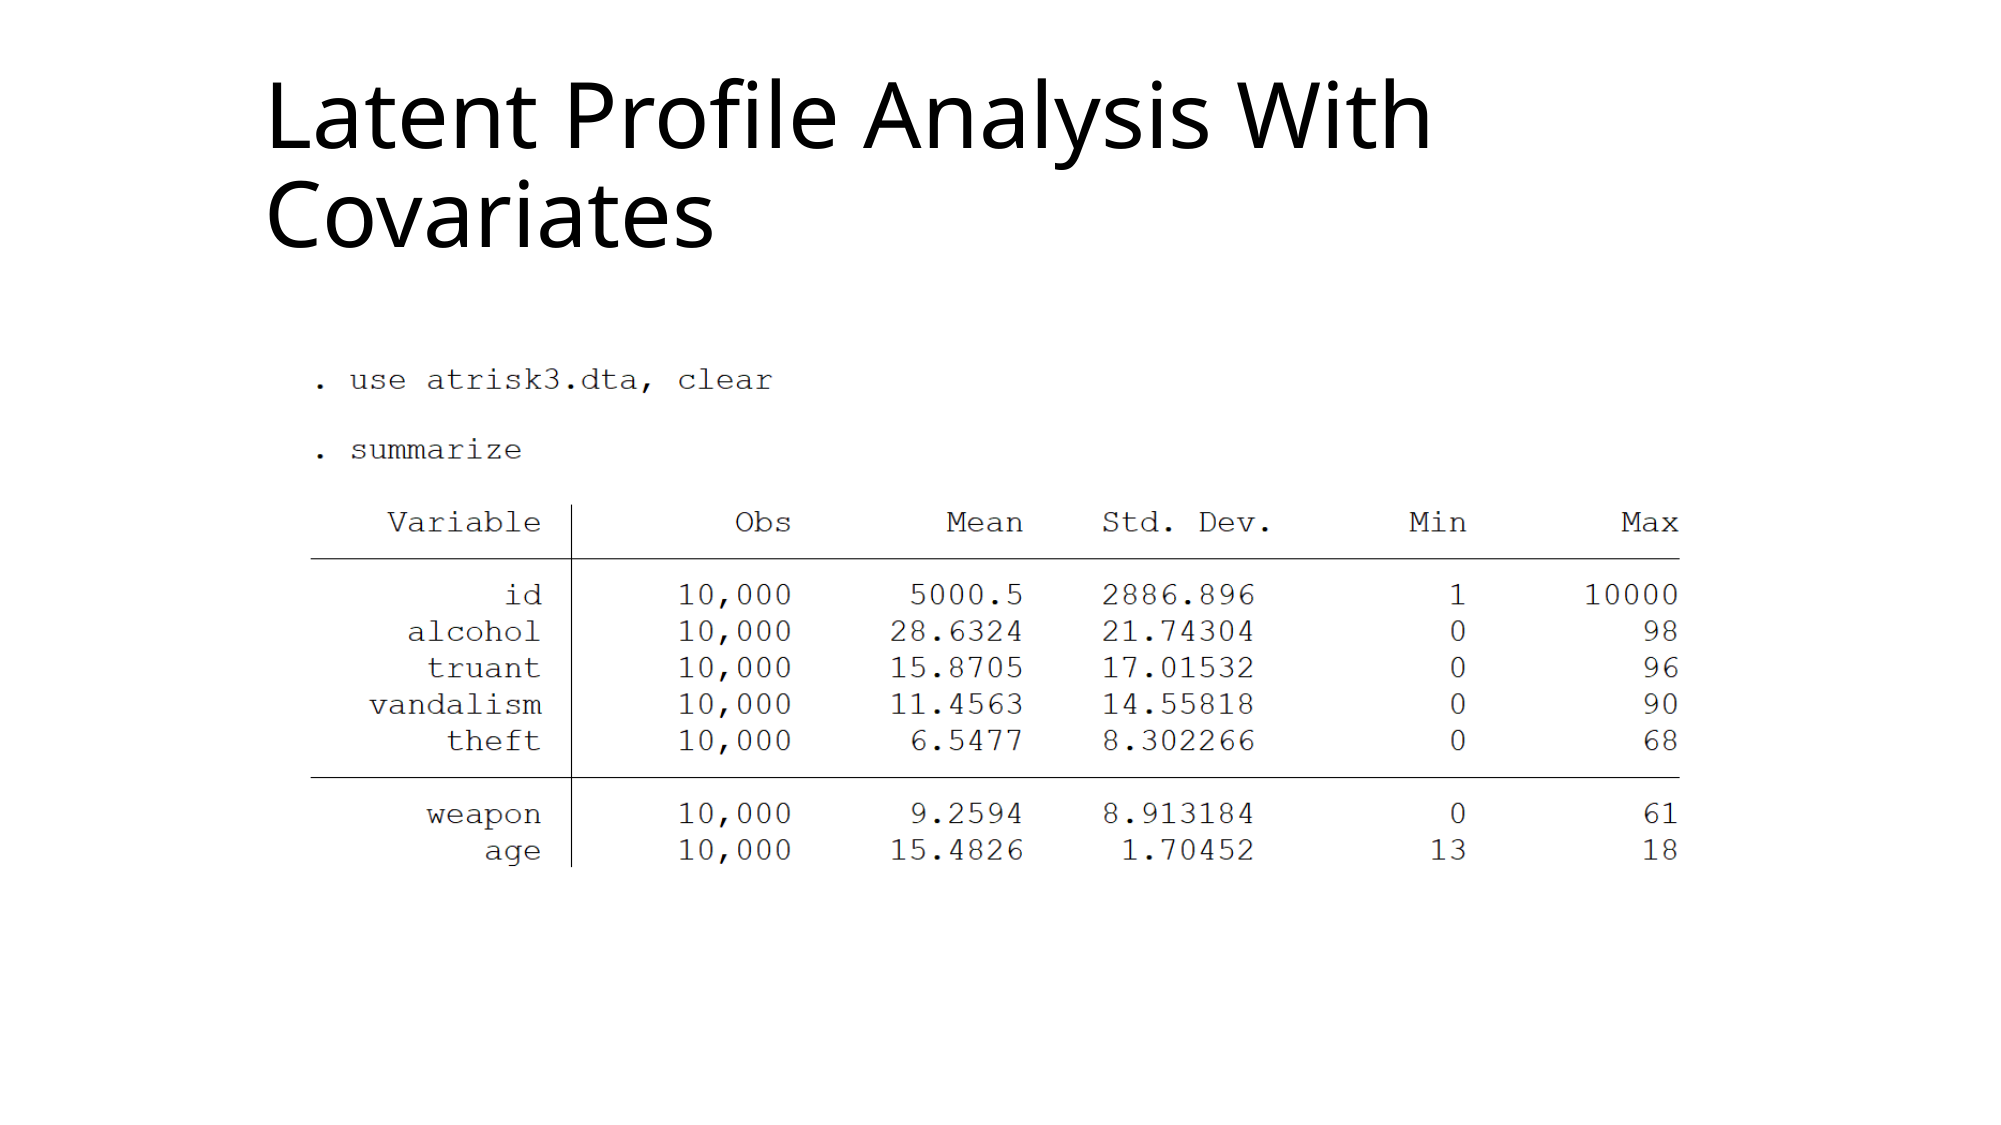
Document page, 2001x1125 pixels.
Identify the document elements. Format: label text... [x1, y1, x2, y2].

title Latent Profile Analysis With Covariates [249, 99, 1750, 238]
picture [299, 362, 1700, 880]
